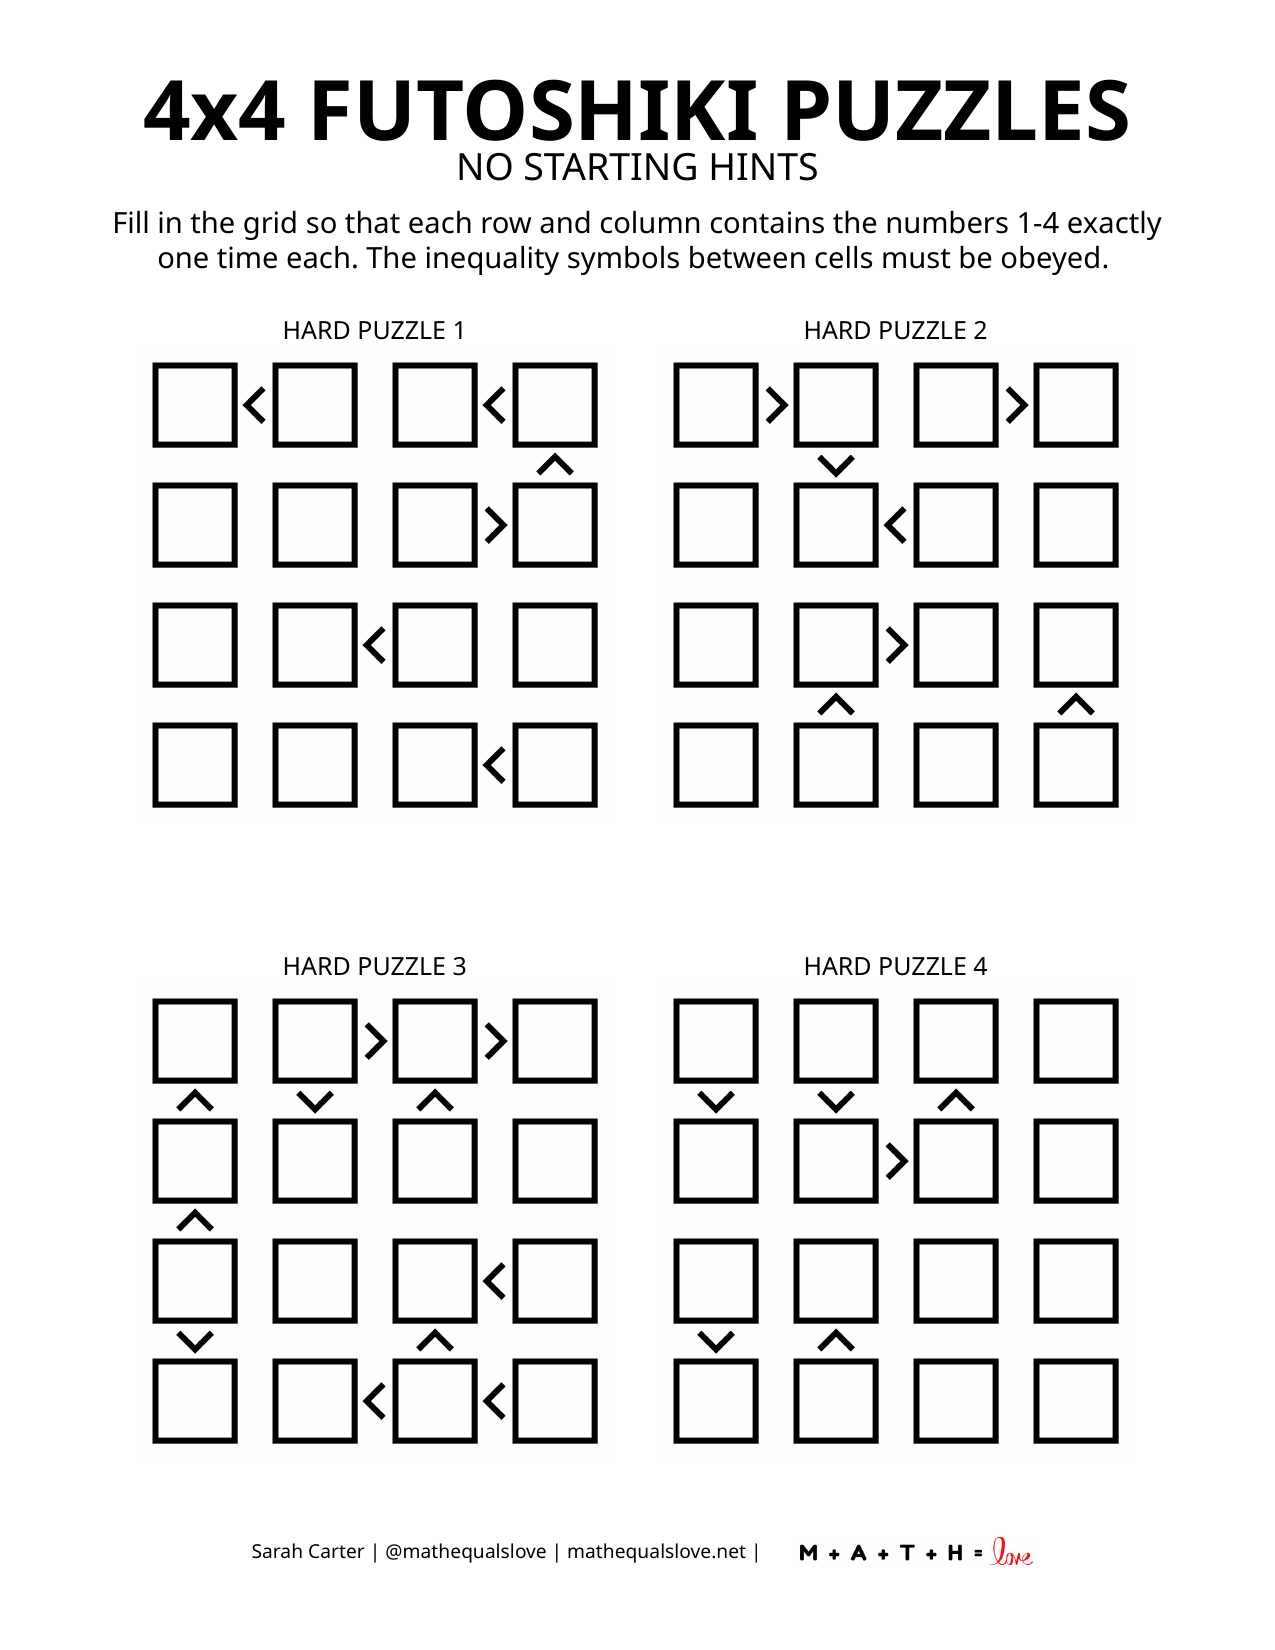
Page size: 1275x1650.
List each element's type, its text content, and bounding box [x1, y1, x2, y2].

text_box HARD PUZZLE 4 [656, 949, 1136, 980]
text_box Sarah Carter | @mathequalslove | mathequalslove.net | [236, 1532, 1071, 1570]
text_box HARD PUZZLE 1 [135, 314, 615, 345]
text_box HARD PUZZLE 2 [656, 314, 1136, 345]
picture [655, 345, 1136, 826]
text_box HARD PUZZLE 3 [135, 949, 615, 980]
text_box NO STARTING HINTS [0, 136, 1275, 196]
picture [655, 980, 1136, 1461]
text_box 4x4 FUTOSHIKI PUZZLES [77, 50, 1198, 136]
picture [134, 345, 616, 826]
picture [134, 980, 616, 1461]
text_box Fill in the grid so that each row and column contains the numbers 1-4 exactly one time each. The inequality symbols between cells must be obeyed. [0, 196, 1275, 282]
picture [790, 1534, 1039, 1569]
